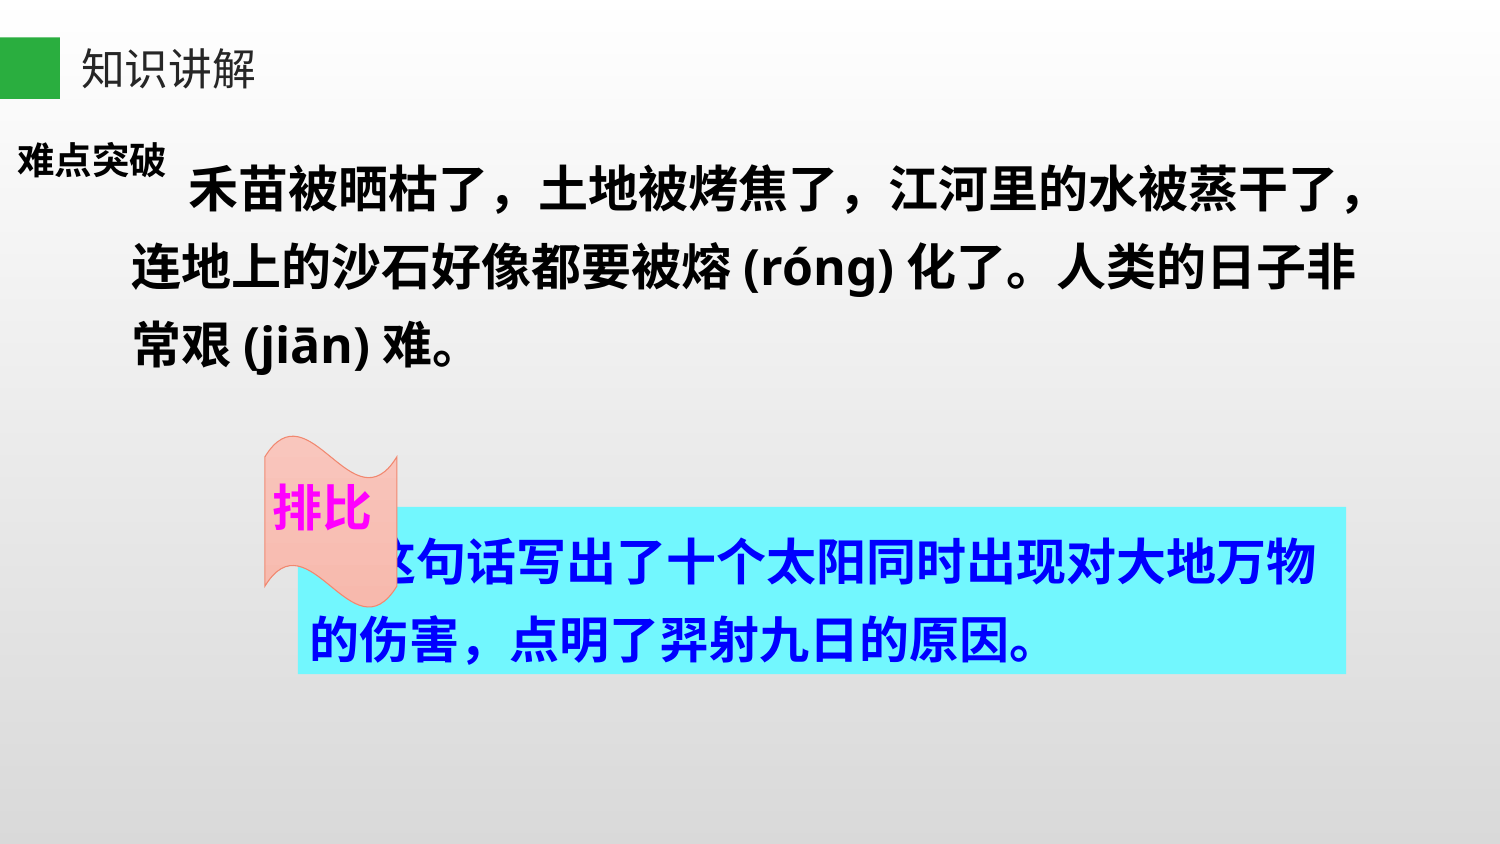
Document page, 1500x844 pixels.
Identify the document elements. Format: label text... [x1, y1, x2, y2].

text_box 难点突破 [5, 131, 179, 188]
text_box 知识讲解 [69, 35, 298, 100]
text_box 这句话写出了十个太阳同时出现对大地万物的伤害，点明了羿射九日的原因。 [297, 506, 1347, 675]
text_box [258, 435, 404, 608]
text_box [0, 36, 61, 100]
text_box 禾苗被晒枯了，土地被烤焦了，江河里的水被蒸干了，连地上的沙石好像都要被熔(rónɡ)化了。人类的日子非常艰(jiān)难。 [120, 134, 1380, 380]
